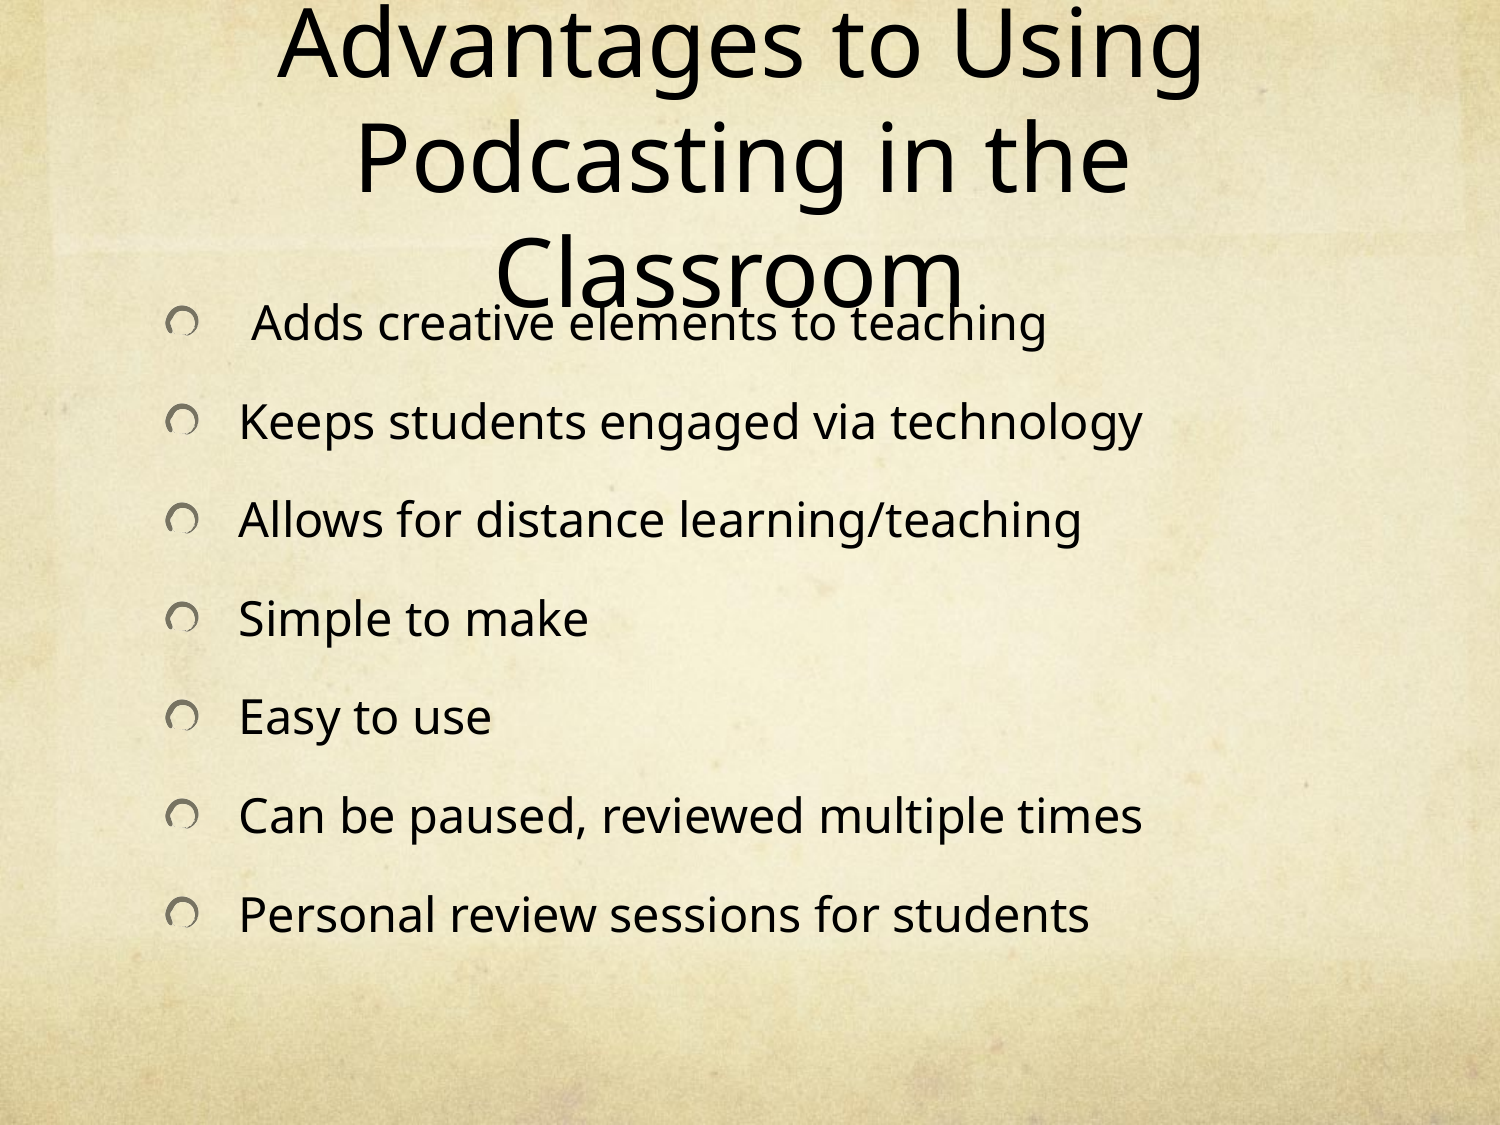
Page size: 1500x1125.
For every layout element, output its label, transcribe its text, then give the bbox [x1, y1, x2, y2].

picture [0, 0, 1500, 1125]
title Advantages to Using Podcasting in the Classroom [143, 82, 1343, 225]
list Adds creative elements to teaching Keeps students engaged via technology Allows for distance learning/teaching Simple to make Easy to use Can be paused, reviewed multiple times Personal review sessions for students [150, 284, 1350, 950]
